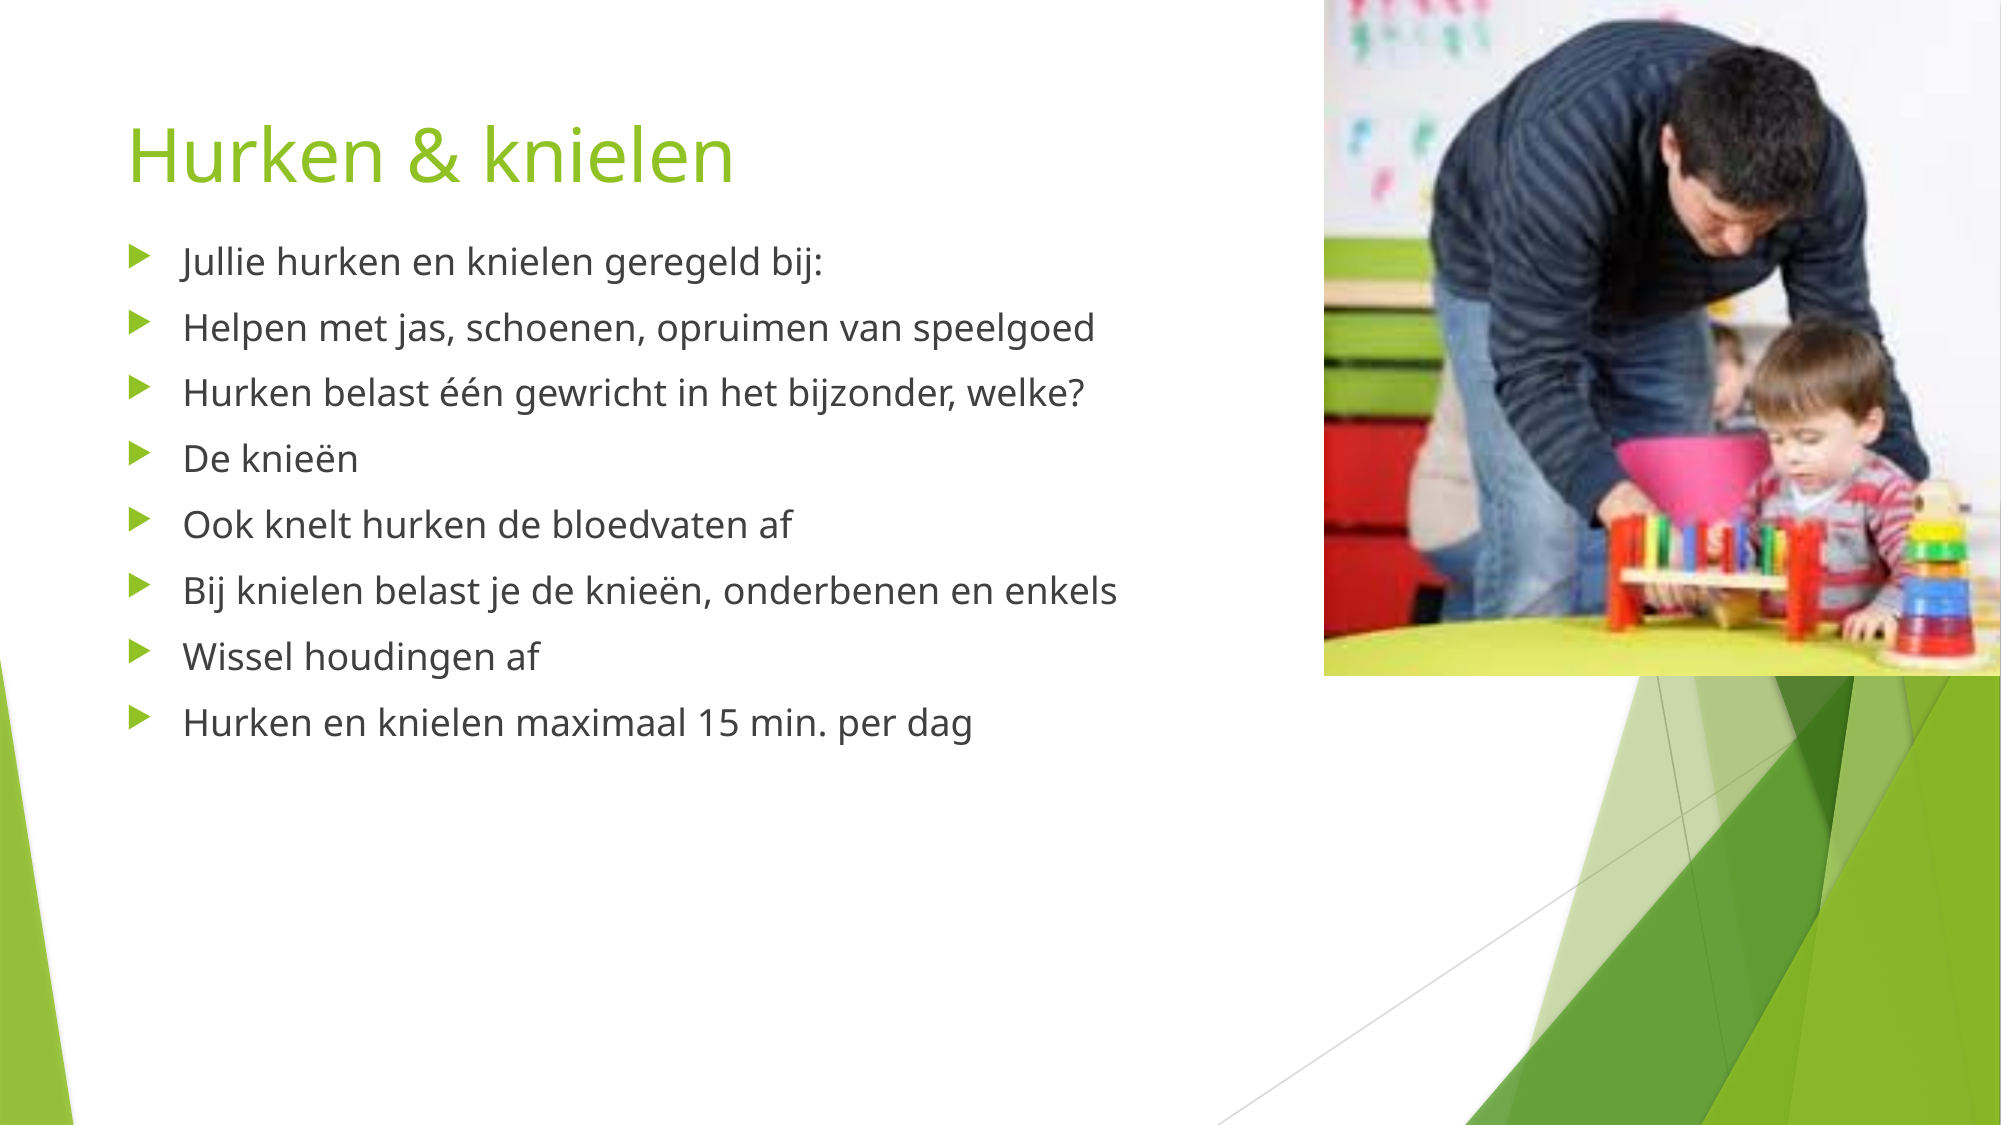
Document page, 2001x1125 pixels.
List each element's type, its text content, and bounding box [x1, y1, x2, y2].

list Jullie hurken en knielen geregeld bij: Helpen met jas, schoenen, opruimen van speelgoed Hurken belast één gewricht in het bijzonder, welke? De knieën Ook knelt hurken de bloedvaten af Bij knielen belast je de knieën, onderbenen en enkels Wissel houdingen af Hurken en knielen maximaal 15 min. per dag [111, 230, 1522, 867]
picture [1323, 0, 2000, 677]
title Hurken & knielen [111, 99, 1318, 230]
